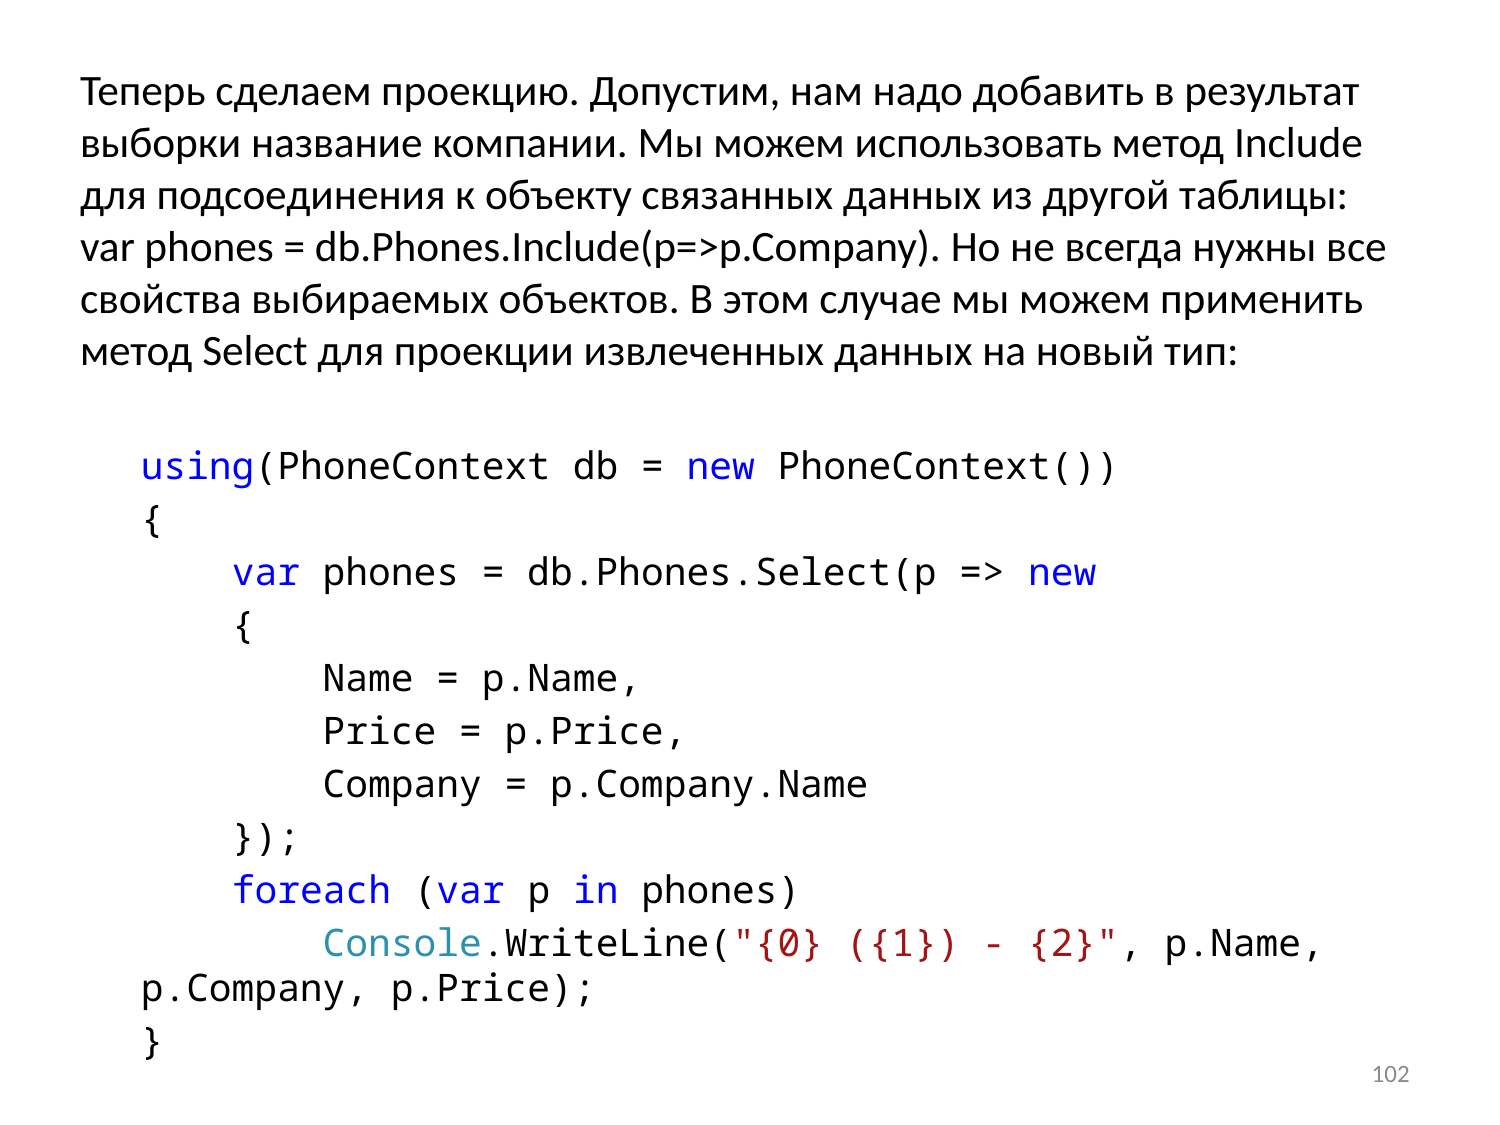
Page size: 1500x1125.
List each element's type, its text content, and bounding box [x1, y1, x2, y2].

list Теперь сделаем проекцию. Допустим, нам надо добавить в результат выборки название компании. Мы можем использовать метод Include для подсоединения к объекту связанных данных из другой таблицы: var phones = db.Phones.Include(p=>p.Company). Но не всегда нужны все свойства выбираемых объектов. В этом случае мы можем применить метод Select для проекции извлеченных данных на новый тип: using(PhoneContext db = new PhoneContext()) { var phones = db.Phones.Select(p => new { Name = p.Name, Price = p.Price, Company = p.Company.Name }); foreach (var p in phones) Console.WriteLine("{0} ({1}) - {2}", p.Name, p.Company, p.Price); } [64, 54, 1415, 1083]
slide_number 102 [1074, 1042, 1425, 1103]
